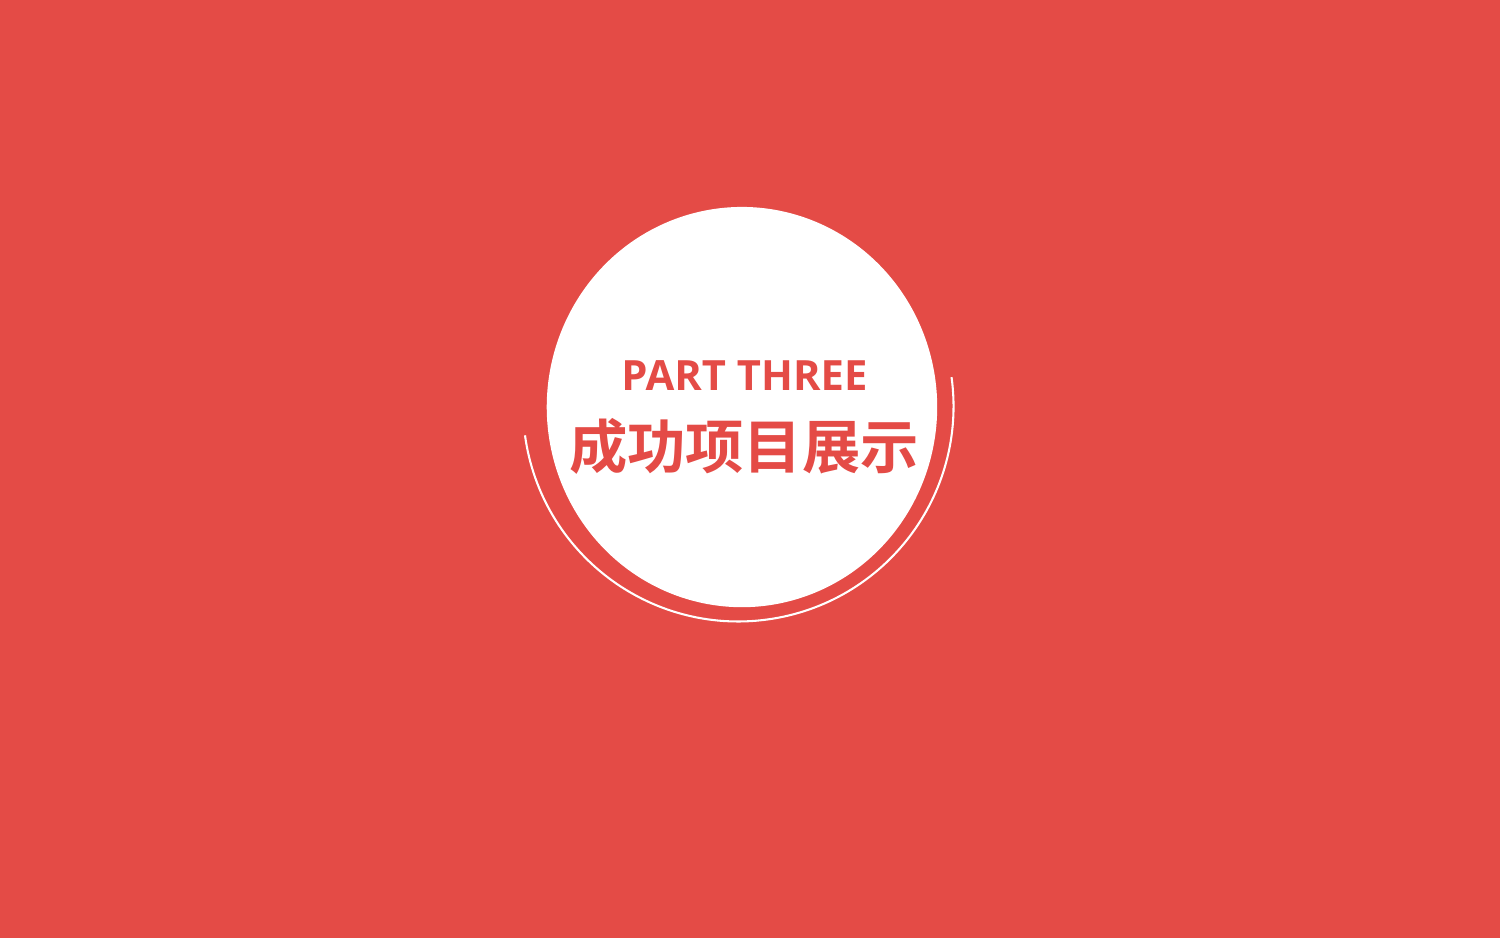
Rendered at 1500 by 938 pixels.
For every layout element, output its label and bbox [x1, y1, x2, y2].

text_box [469, 137, 1007, 675]
